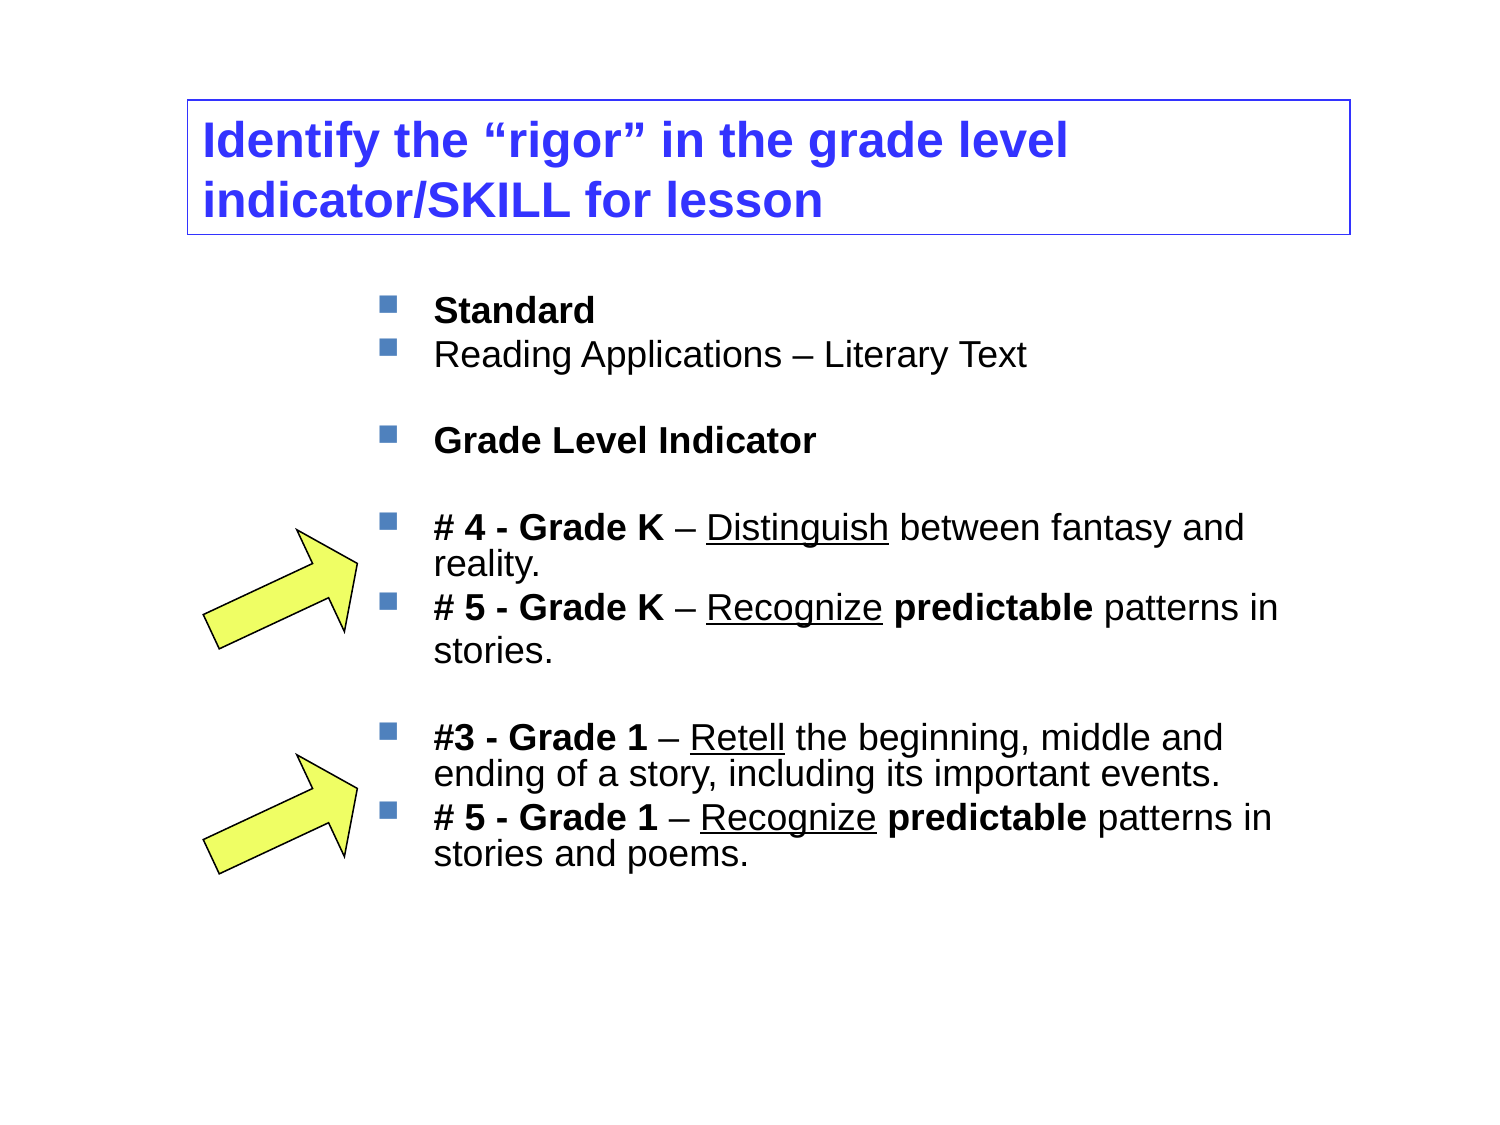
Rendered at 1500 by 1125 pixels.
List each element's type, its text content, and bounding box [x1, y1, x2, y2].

text_box [203, 529, 358, 649]
text_box Identify the “rigor” in the grade level indicator/SKILL for lesson [187, 99, 1350, 235]
text_box Standard Reading Applications – Literary Text Grade Level Indicator # 4 - Grade K – Distinguish between fantasy and reality. # 5 - Grade K – Recognize predictable patterns in stories. #3 - Grade 1 – Retell the beginning, middle and ending of a story, including its important events. # 5 - Grade 1 – Recognize predictable patterns in stories and poems. [362, 287, 1338, 1006]
text_box [203, 754, 358, 874]
